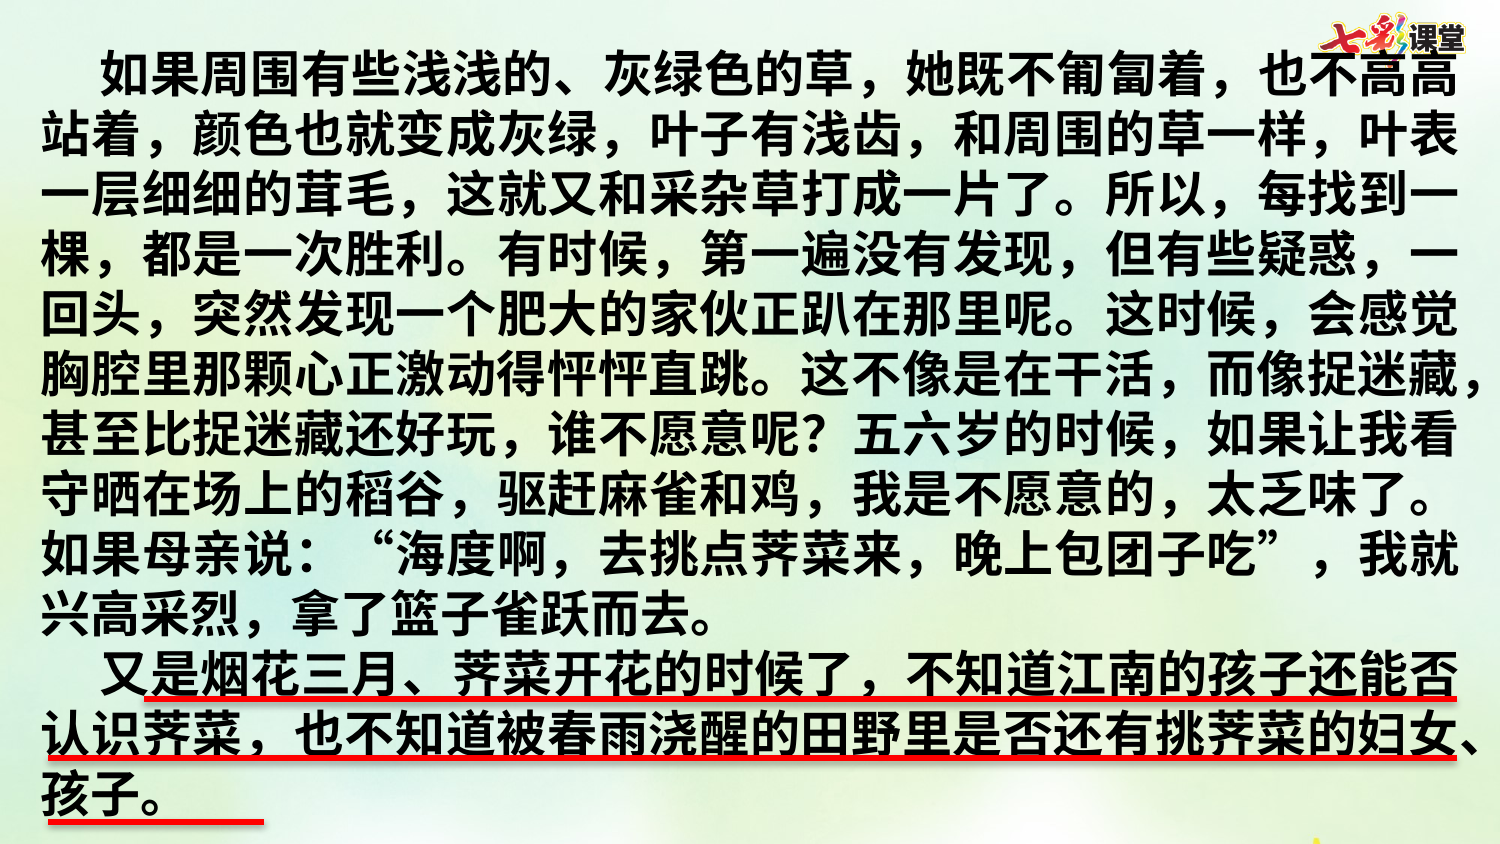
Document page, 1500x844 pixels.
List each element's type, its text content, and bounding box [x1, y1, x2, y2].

picture [0, 0, 1500, 844]
text_box 如果周围有些浅浅的、灰绿色的草，她既不匍匐着，也不高高站着，颜色也就变成灰绿，叶子有浅齿，和周围的草一样，叶表一层细细的茸毛，这就又和采杂草打成一片了。所以，每找到一棵，都是一次胜利。有时候，第一遍没有发现，但有些疑惑，一回头，突然发现一个肥大的家伙正趴在那里呢。这时候，会感觉胸腔里那颗心正激动得怦怦直跳。这不像是在干活，而像捉迷藏，甚至比捉迷藏还好玩，谁不愿意呢？五六岁的时候，如果让我看守晒在场上的稻谷，驱赶麻雀和鸡，我是不愿意的，太乏味了。如果母亲说：“海度啊，去挑点荠菜来，晚上包团子吃”，我就兴高采烈，拿了篮子雀跃而去。 又是烟花三月、荠菜开花的时候了，不知道江南的孩子还能否认识荠菜，也不知道被春雨浇醒的田野里是否还有挑荠菜的妇女、孩子。 [25, 34, 1474, 830]
